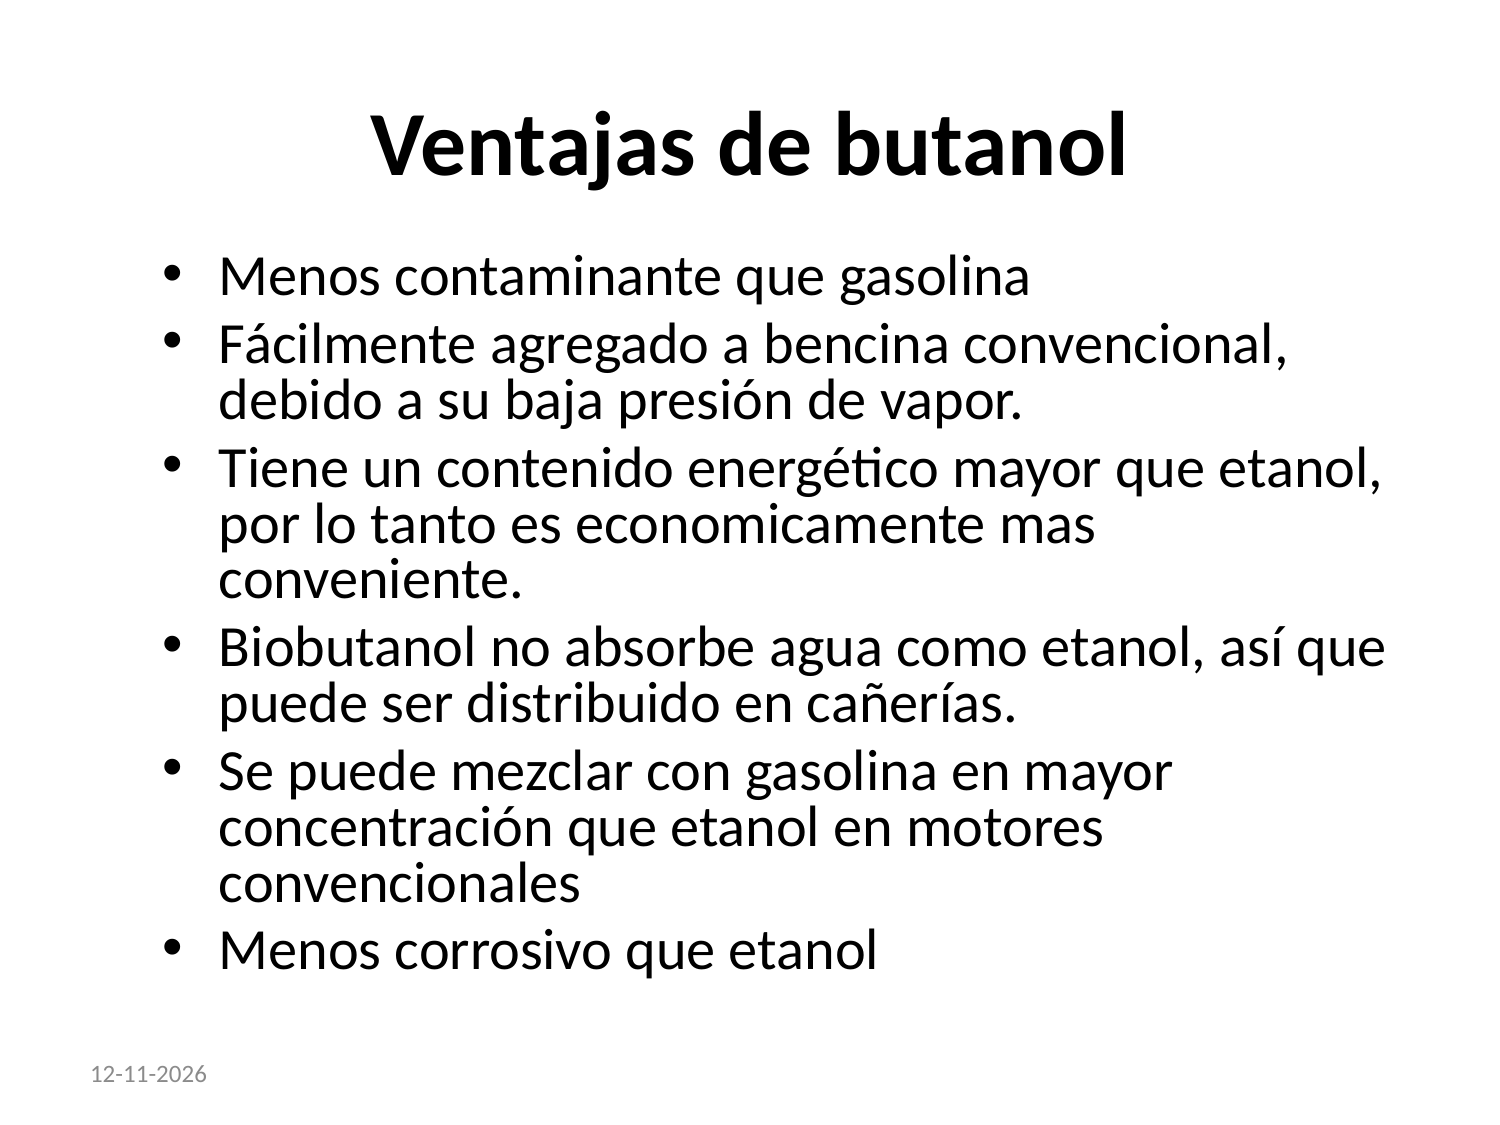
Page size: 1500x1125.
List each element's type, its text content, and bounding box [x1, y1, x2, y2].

list Menos contaminante que gasolina Fácilmente agregado a bencina convencional, debido a su baja presión de vapor. Tiene un contenido energético mayor que etanol, por lo tanto es economicamente mas conveniente. Biobutanol no absorbe agua como etanol, así que puede ser distribuido en cañerías. Se puede mezclar con gasolina en mayor concentración que etanol en motores convencionales Menos corrosivo que etanol [147, 243, 1425, 1125]
title Ventajas de butanol [75, 45, 1425, 233]
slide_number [75, 1042, 147, 1103]
